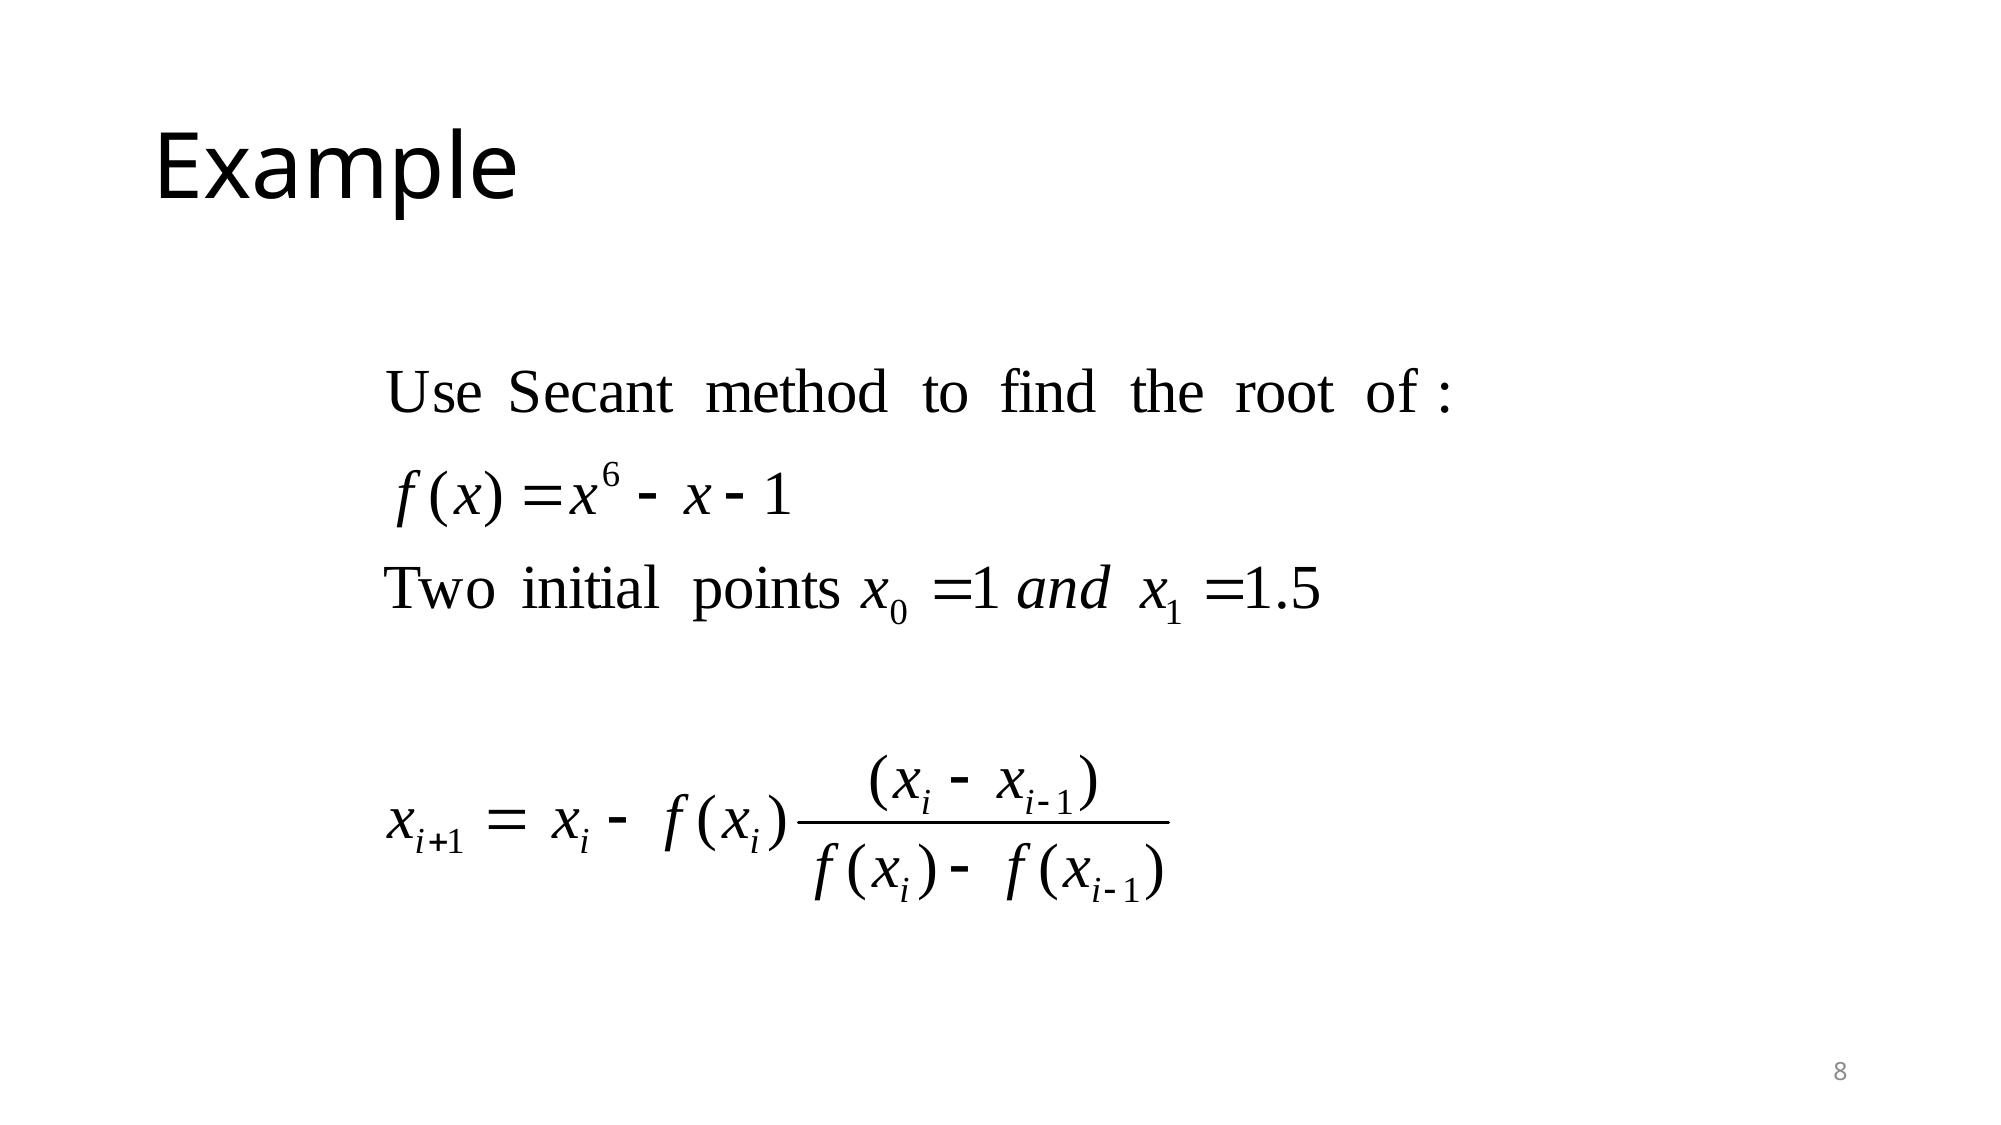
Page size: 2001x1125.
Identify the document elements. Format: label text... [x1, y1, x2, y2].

title Example [137, 59, 1863, 278]
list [374, 357, 1463, 918]
slide_number 8 [1412, 1042, 1863, 1103]
